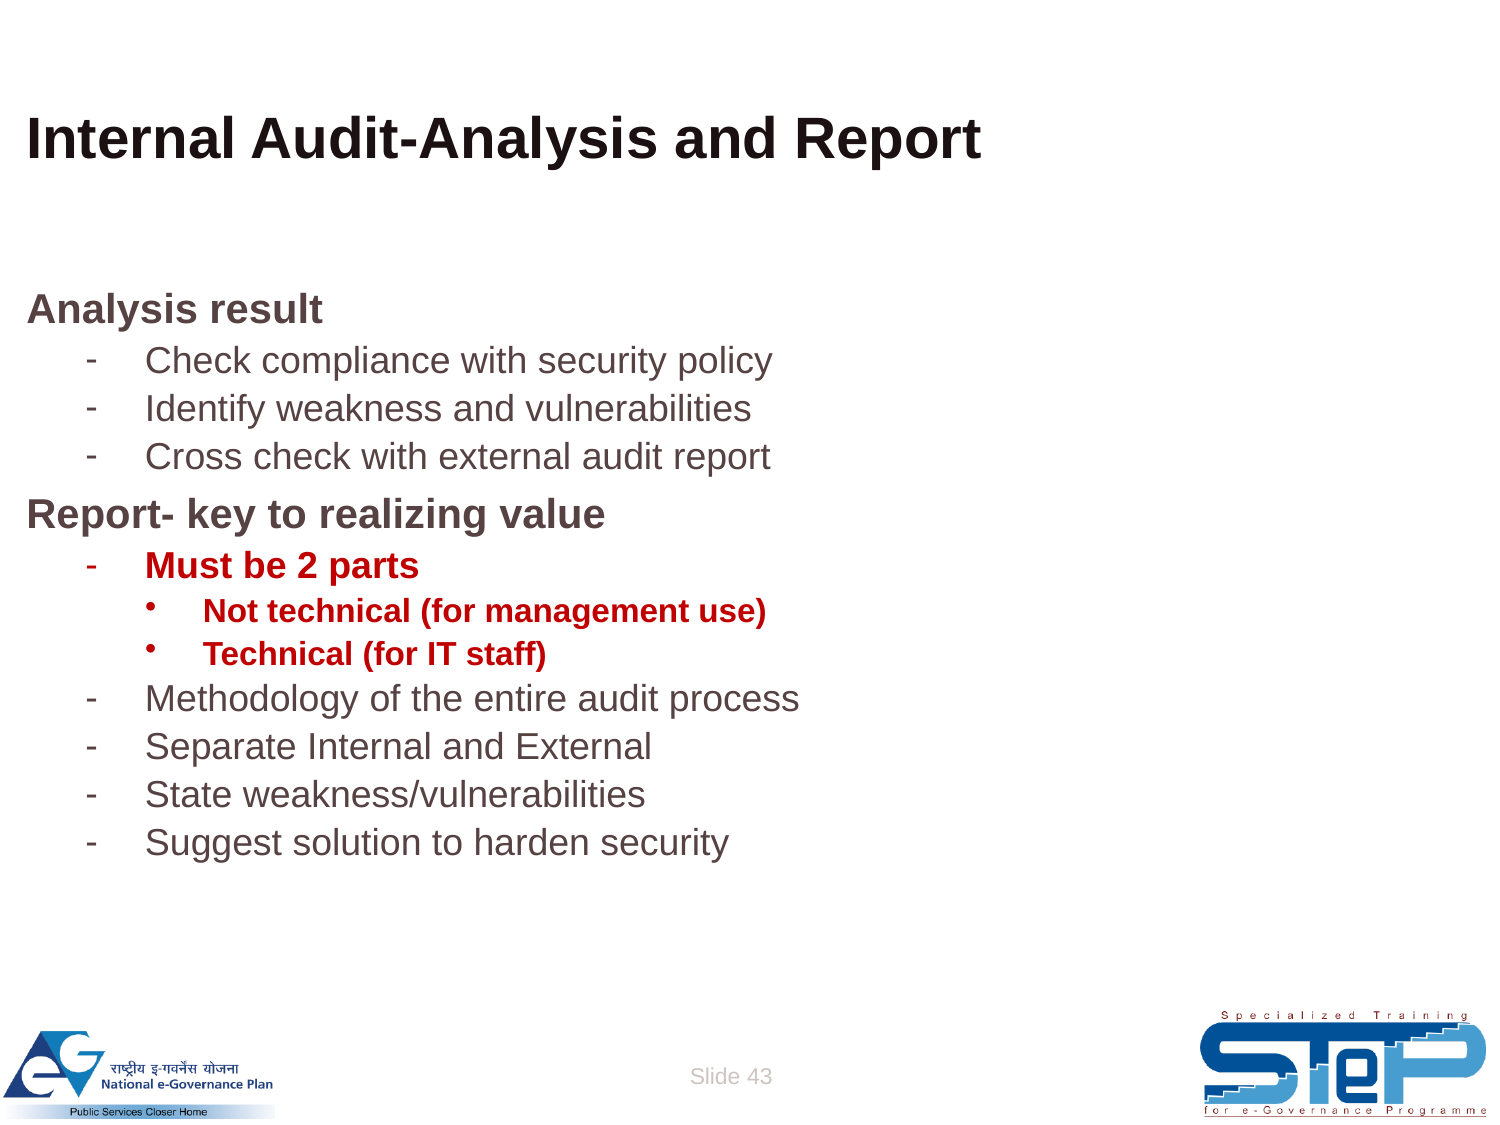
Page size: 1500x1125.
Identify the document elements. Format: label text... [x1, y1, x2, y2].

picture [1200, 1011, 1486, 1117]
picture [2, 1031, 275, 1119]
title Internal Audit-Analysis and Report [26, 99, 1472, 224]
list Analysis result Check compliance with security policy Identify weakness and vulnerabilities Cross check with external audit report Report- key to realizing value Must be 2 parts Not technical (for management use) Technical (for IT staff) Methodology of the entire audit process Separate Internal and External State weakness/vulnerabilities Suggest solution to harden security [26, 287, 1474, 999]
